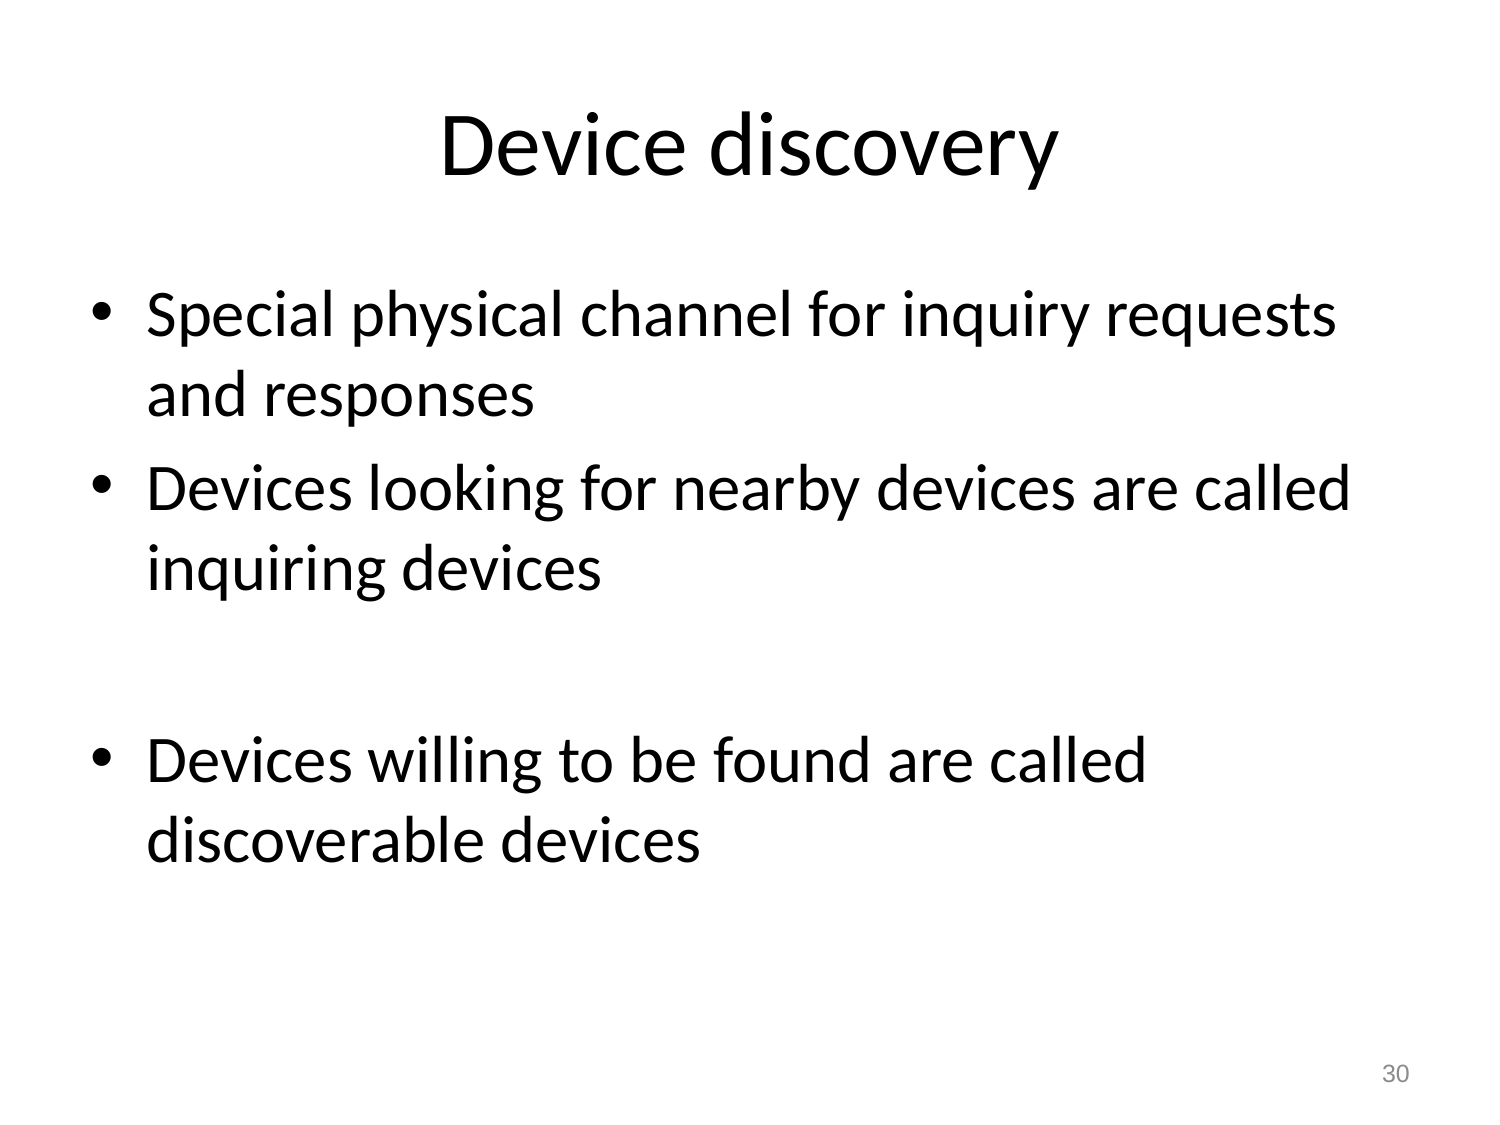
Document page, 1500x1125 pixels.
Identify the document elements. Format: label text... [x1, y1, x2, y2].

list Special physical channel for inquiry requests and responses Devices looking for nearby devices are called inquiring devices Devices willing to be found are called discoverable devices [74, 262, 1426, 1006]
title Device discovery [74, 44, 1426, 233]
slide_number 30 [1074, 1042, 1425, 1103]
